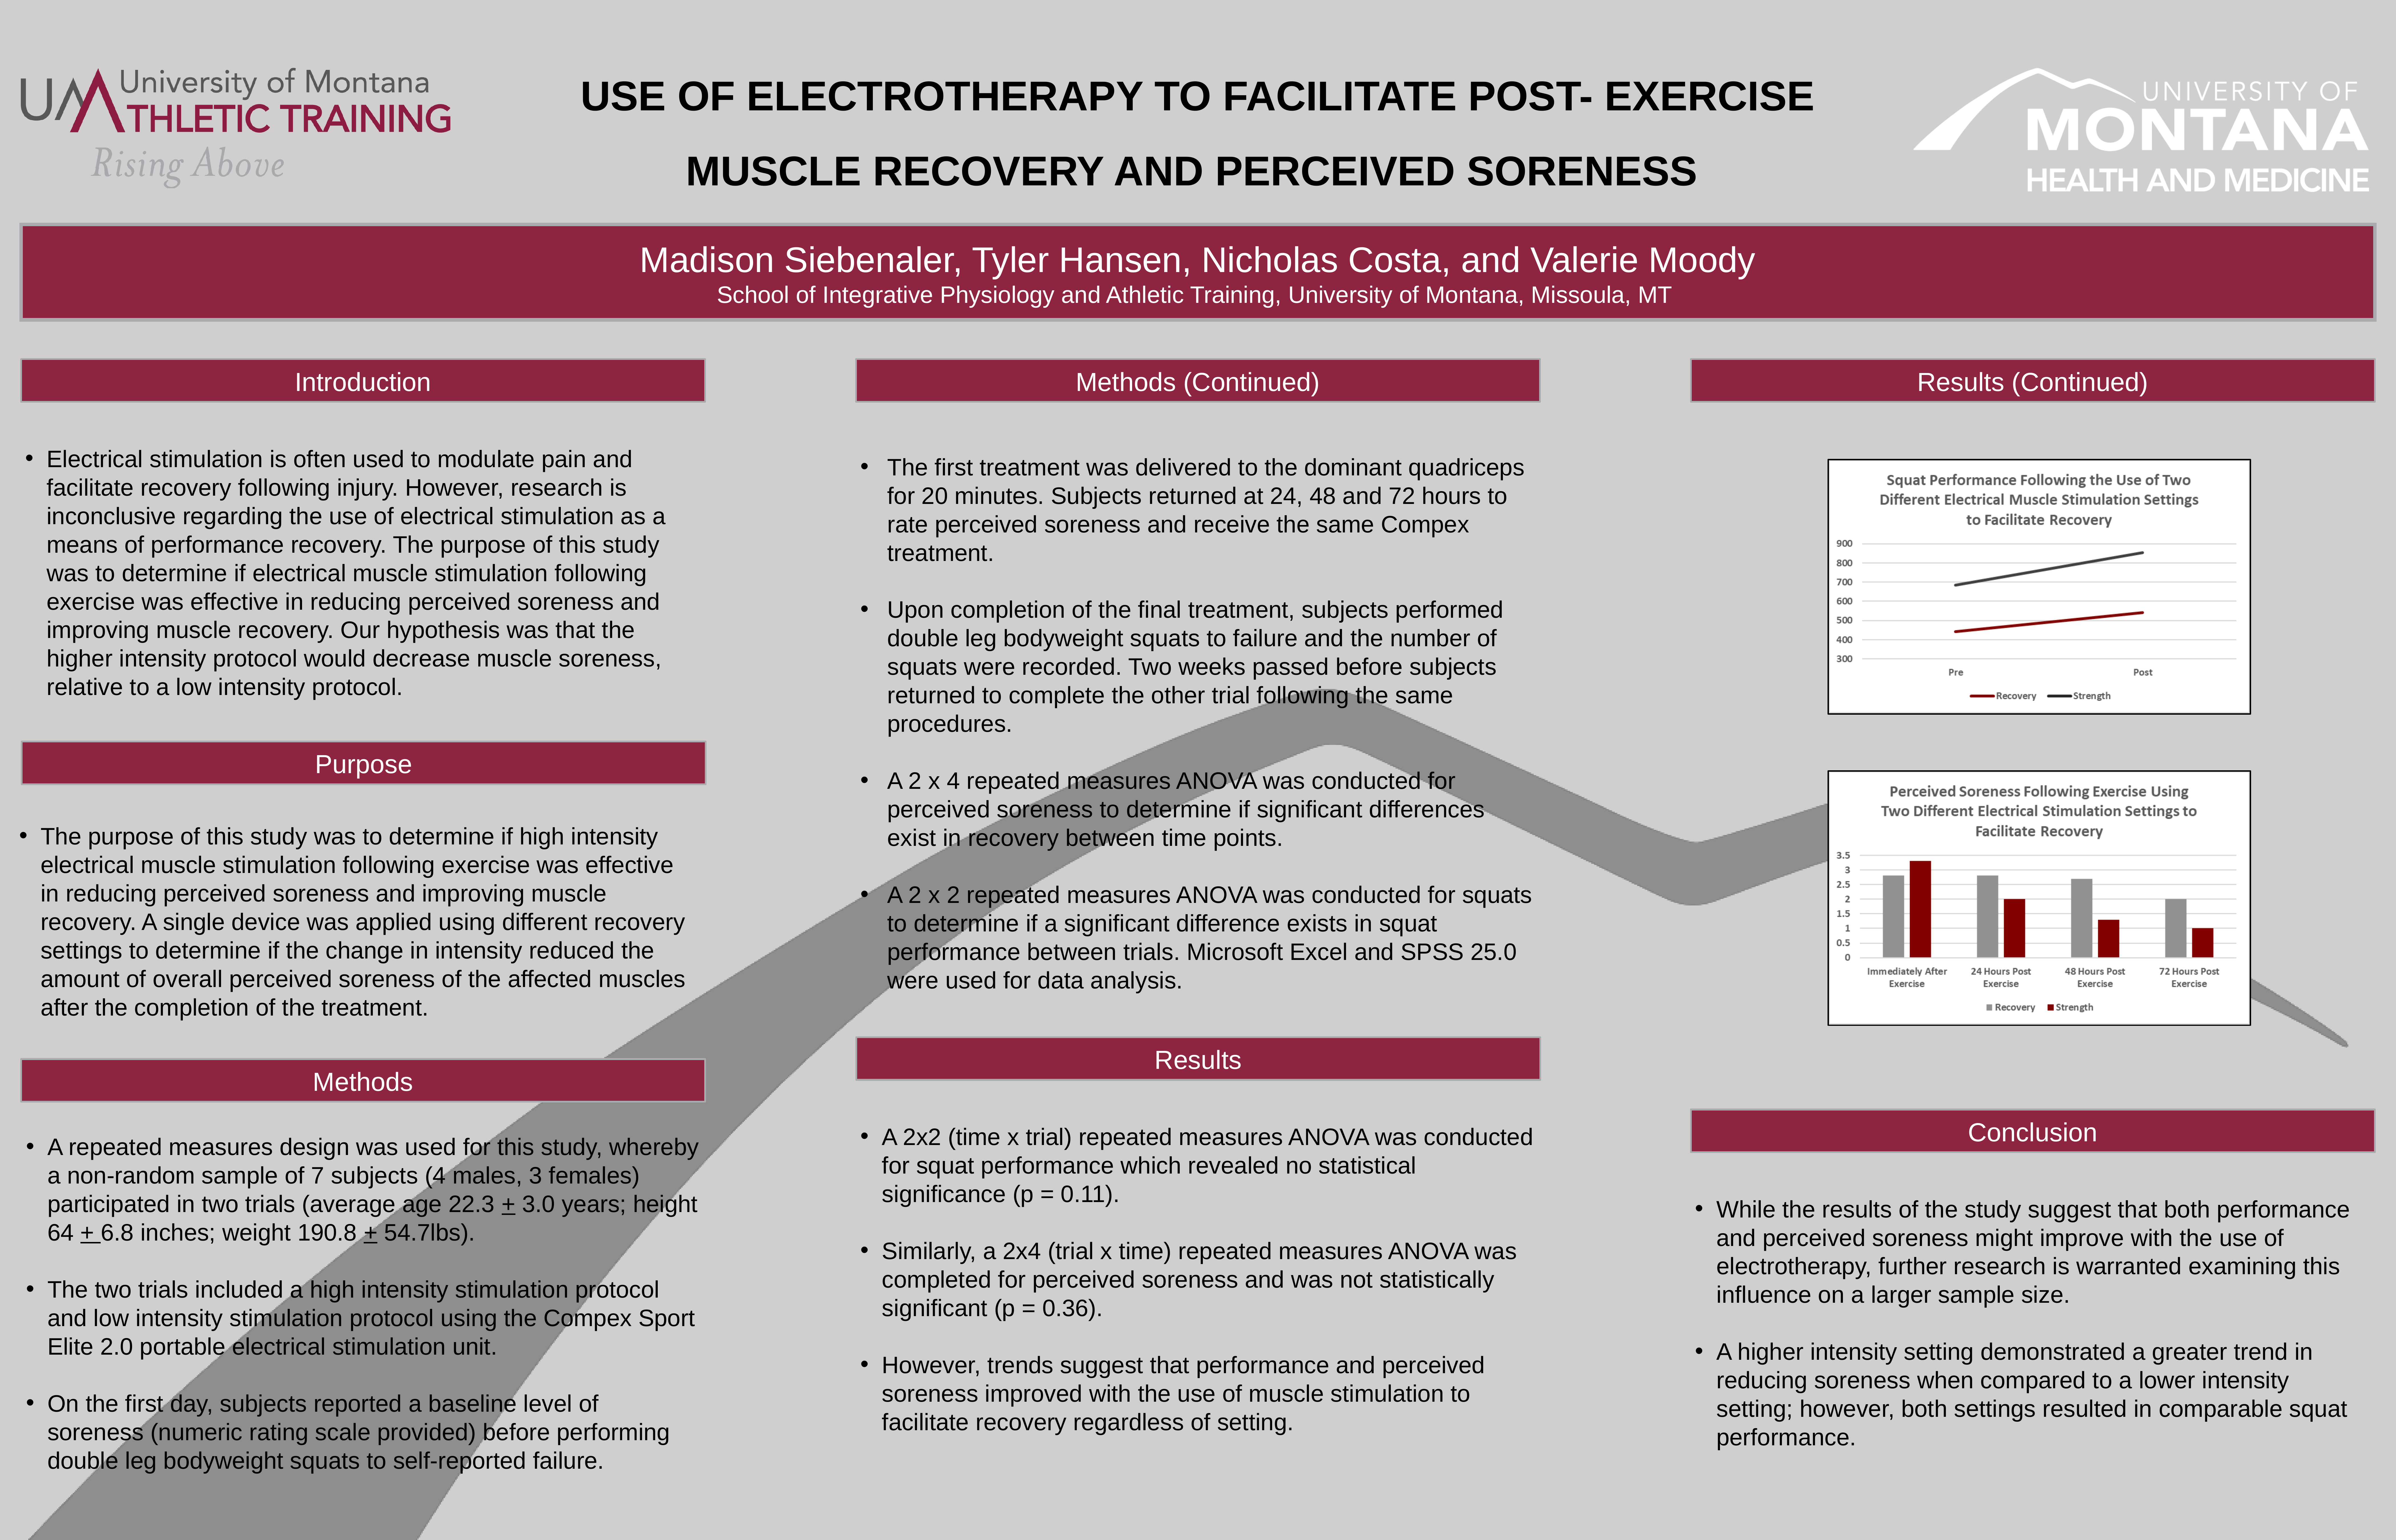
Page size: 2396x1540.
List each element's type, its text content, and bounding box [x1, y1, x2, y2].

picture [1829, 460, 2250, 714]
text_box A repeated measures design was used for this study, whereby a non-random sample of 7 subjects (4 males, 3 females) participated in two trials (average age 22.3 + 3.0 years; height 64 + 6.8 inches; weight 190.8 + 54.7lbs). The two trials included a high intensity stimulation protocol and low intensity stimulation protocol using the Compex Sport Elite 2.0 portable electrical stimulation unit. On the first day, subjects reported a baseline level of soreness (numeric rating scale provided) before performing double leg bodyweight squats to self-reported failure. [22, 1129, 706, 1540]
picture [21, 68, 450, 193]
text_box Methods (Continued) [856, 359, 1540, 402]
text_box Madison Siebenaler, Tyler Hansen, Nicholas Costa, and Valerie Moody School of Integrative Physiology and Athletic Training, University of Montana, Missoula, MT [21, 224, 2375, 320]
text_box Purpose [22, 741, 706, 785]
text_box Results (Continued) [1691, 359, 2375, 402]
text_box The first treatment was delivered to the dominant quadriceps for 20 minutes. Subjects returned at 24, 48 and 72 hours to rate perceived soreness and receive the same Compex treatment. Upon completion of the final treatment, subjects performed double leg bodyweight squats to failure and the number of squats were recorded. Two weeks passed before subjects returned to complete the other trial following the same procedures. A 2 x 4 repeated measures ANOVA was conducted for perceived soreness to determine if significant differences exist in recovery between time points. A 2 x 2 repeated measures ANOVA was conducted for squats to determine if a significant difference exists in squat performance between trials. Microsoft Excel and SPSS 25.0 were used for data analysis. [856, 449, 1541, 996]
text_box Electrical stimulation is often used to modulate pain and facilitate recovery following injury. However, research is inconclusive regarding the use of electrical stimulation as a means of performance recovery. The purpose of this study was to determine if electrical muscle stimulation following exercise was effective in reducing perceived soreness and improving muscle recovery. Our hypothesis was that the higher intensity protocol would decrease muscle soreness, relative to a low intensity protocol. [21, 441, 705, 702]
picture [1913, 50, 2375, 211]
text_box Methods [21, 1059, 705, 1102]
text_box A 2x2 (time x trial) repeated measures ANOVA was conducted for squat performance which revealed no statistical significance (p = 0.11). Similarly, a 2x4 (trial x time) repeated measures ANOVA was completed for perceived soreness and was not statistically significant (p = 0.36). However, trends suggest that performance and perceived soreness improved with the use of muscle stimulation to facilitate recovery regardless of setting. [856, 1119, 1541, 1437]
text_box The purpose of this study was to determine if high intensity electrical muscle stimulation following exercise was effective in reducing perceived soreness and improving muscle recovery. A single device was applied using different recovery settings to determine if the change in intensity reduced the amount of overall perceived soreness of the affected muscles after the completion of the treatment. [15, 818, 699, 1023]
text_box While the results of the study suggest that both performance and perceived soreness might improve with the use of electrotherapy, further research is warranted examining this influence on a larger sample size. A higher intensity setting demonstrated a greater trend in reducing soreness when compared to a lower intensity setting; however, both settings resulted in comparable squat performance. [1691, 1192, 2375, 1452]
picture [1829, 771, 2250, 1025]
text_box Introduction [21, 359, 705, 402]
text_box Conclusion [1691, 1109, 2375, 1152]
text_box Results [856, 1037, 1541, 1080]
text_box Use of Electrotherapy to Facilitate Post- Exercise Muscle Recovery and Perceived Soreness [528, 26, 1868, 211]
